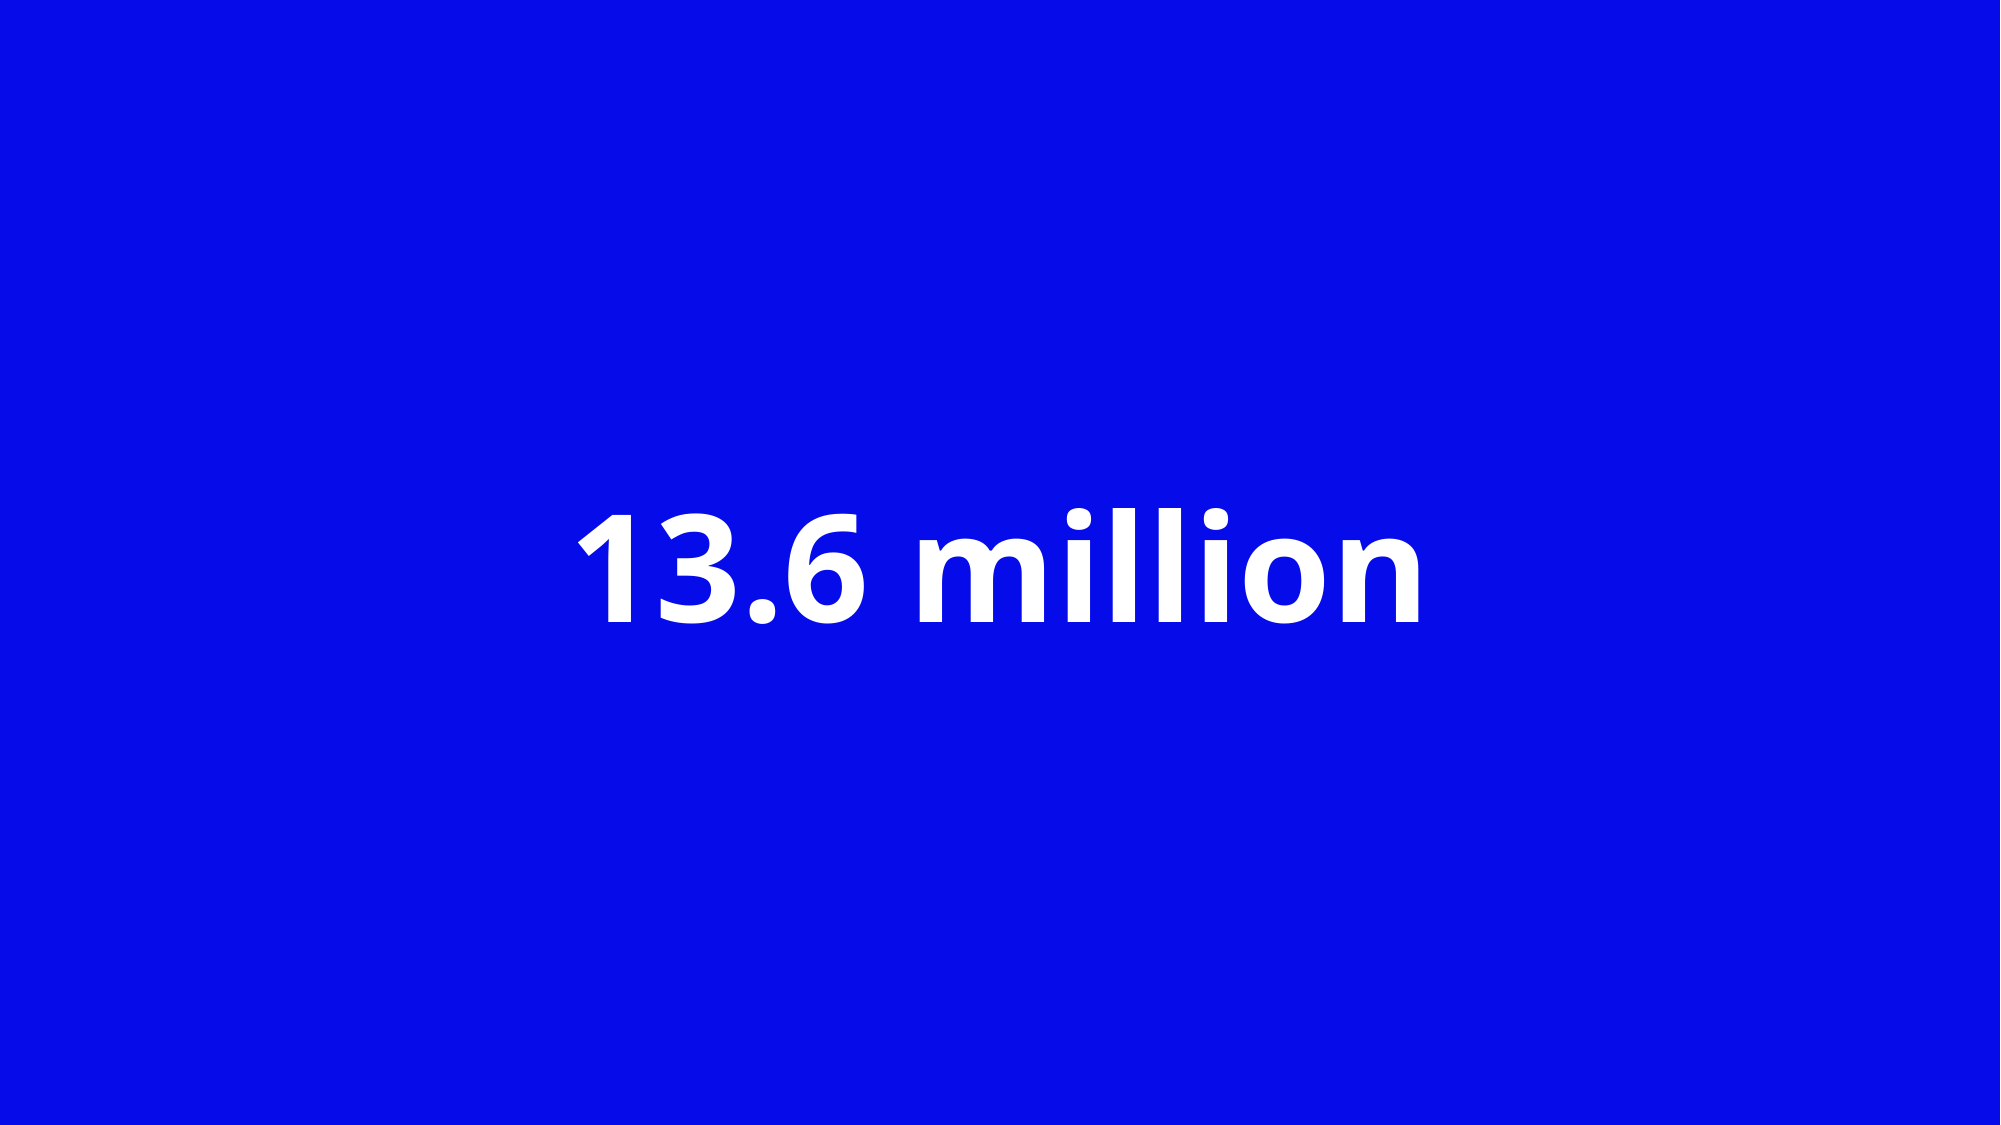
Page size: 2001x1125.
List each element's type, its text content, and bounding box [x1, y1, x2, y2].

text_box 13.6 million [0, 0, 2000, 1125]
